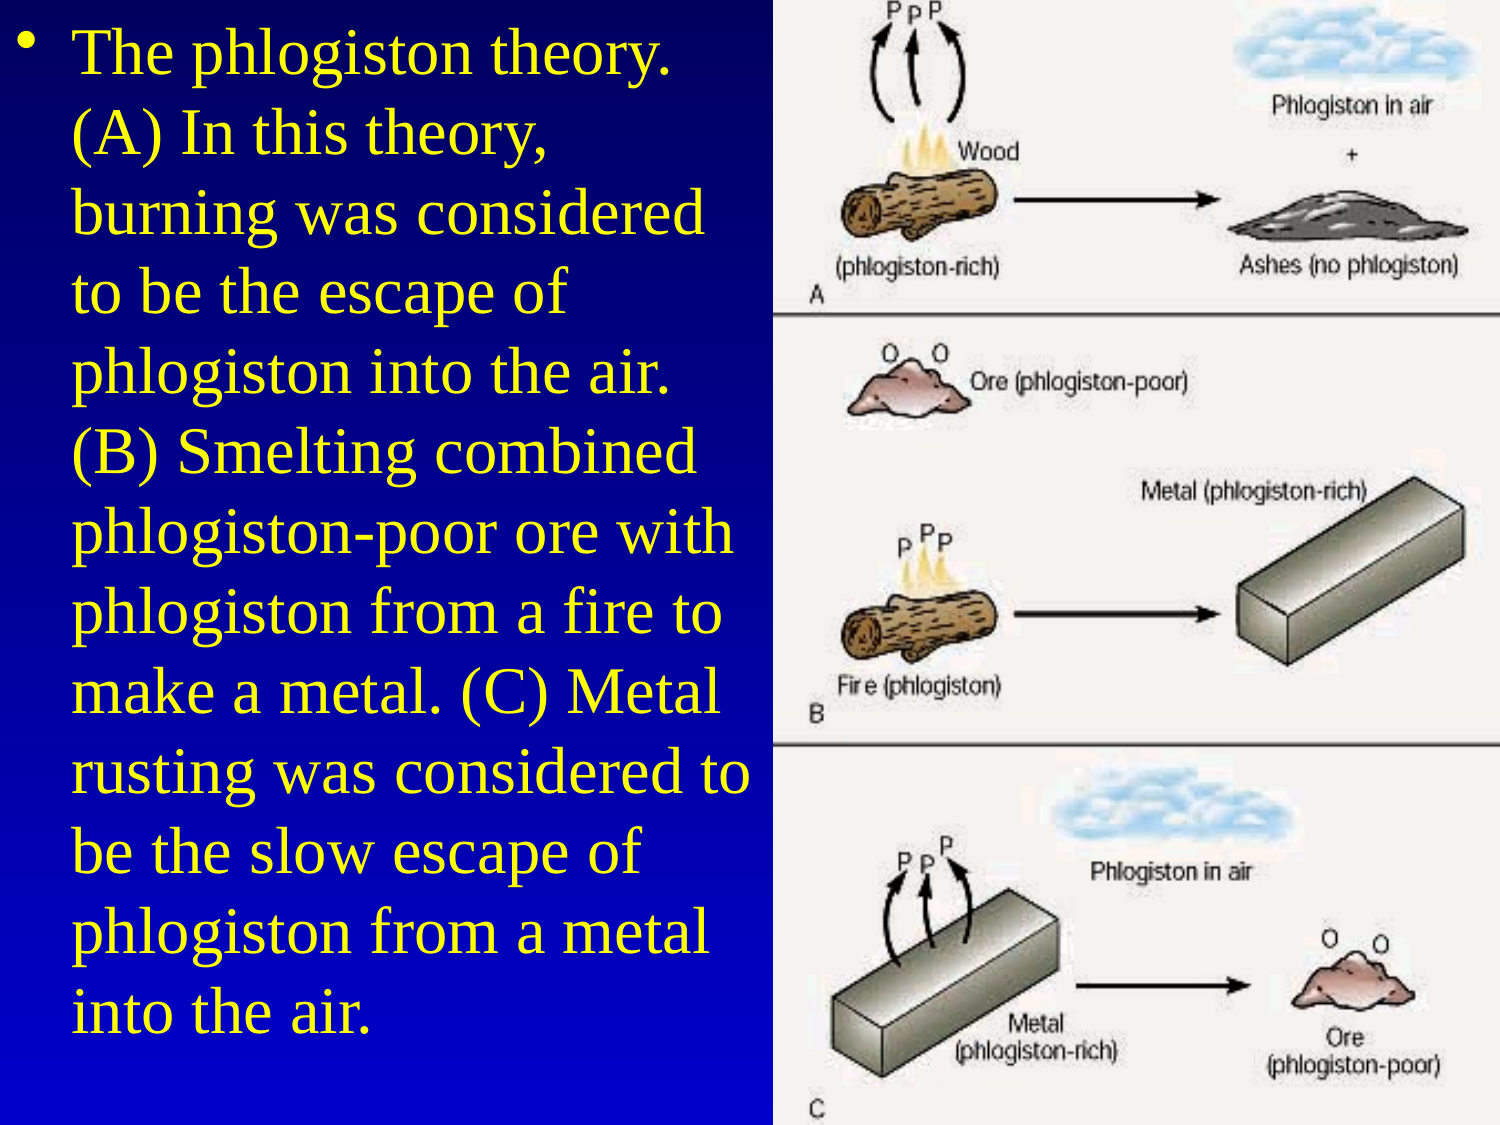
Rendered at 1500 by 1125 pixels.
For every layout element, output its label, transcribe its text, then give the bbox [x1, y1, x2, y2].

list The phlogiston theory. (A) In this theory, burning was considered to be the escape of phlogiston into the air. (B) Smelting combined phlogiston-poor ore with phlogiston from a fire to make a metal. (C) Metal rusting was considered to be the slow escape of phlogiston from a metal into the air. [0, 0, 771, 1125]
picture [773, 0, 1500, 1125]
